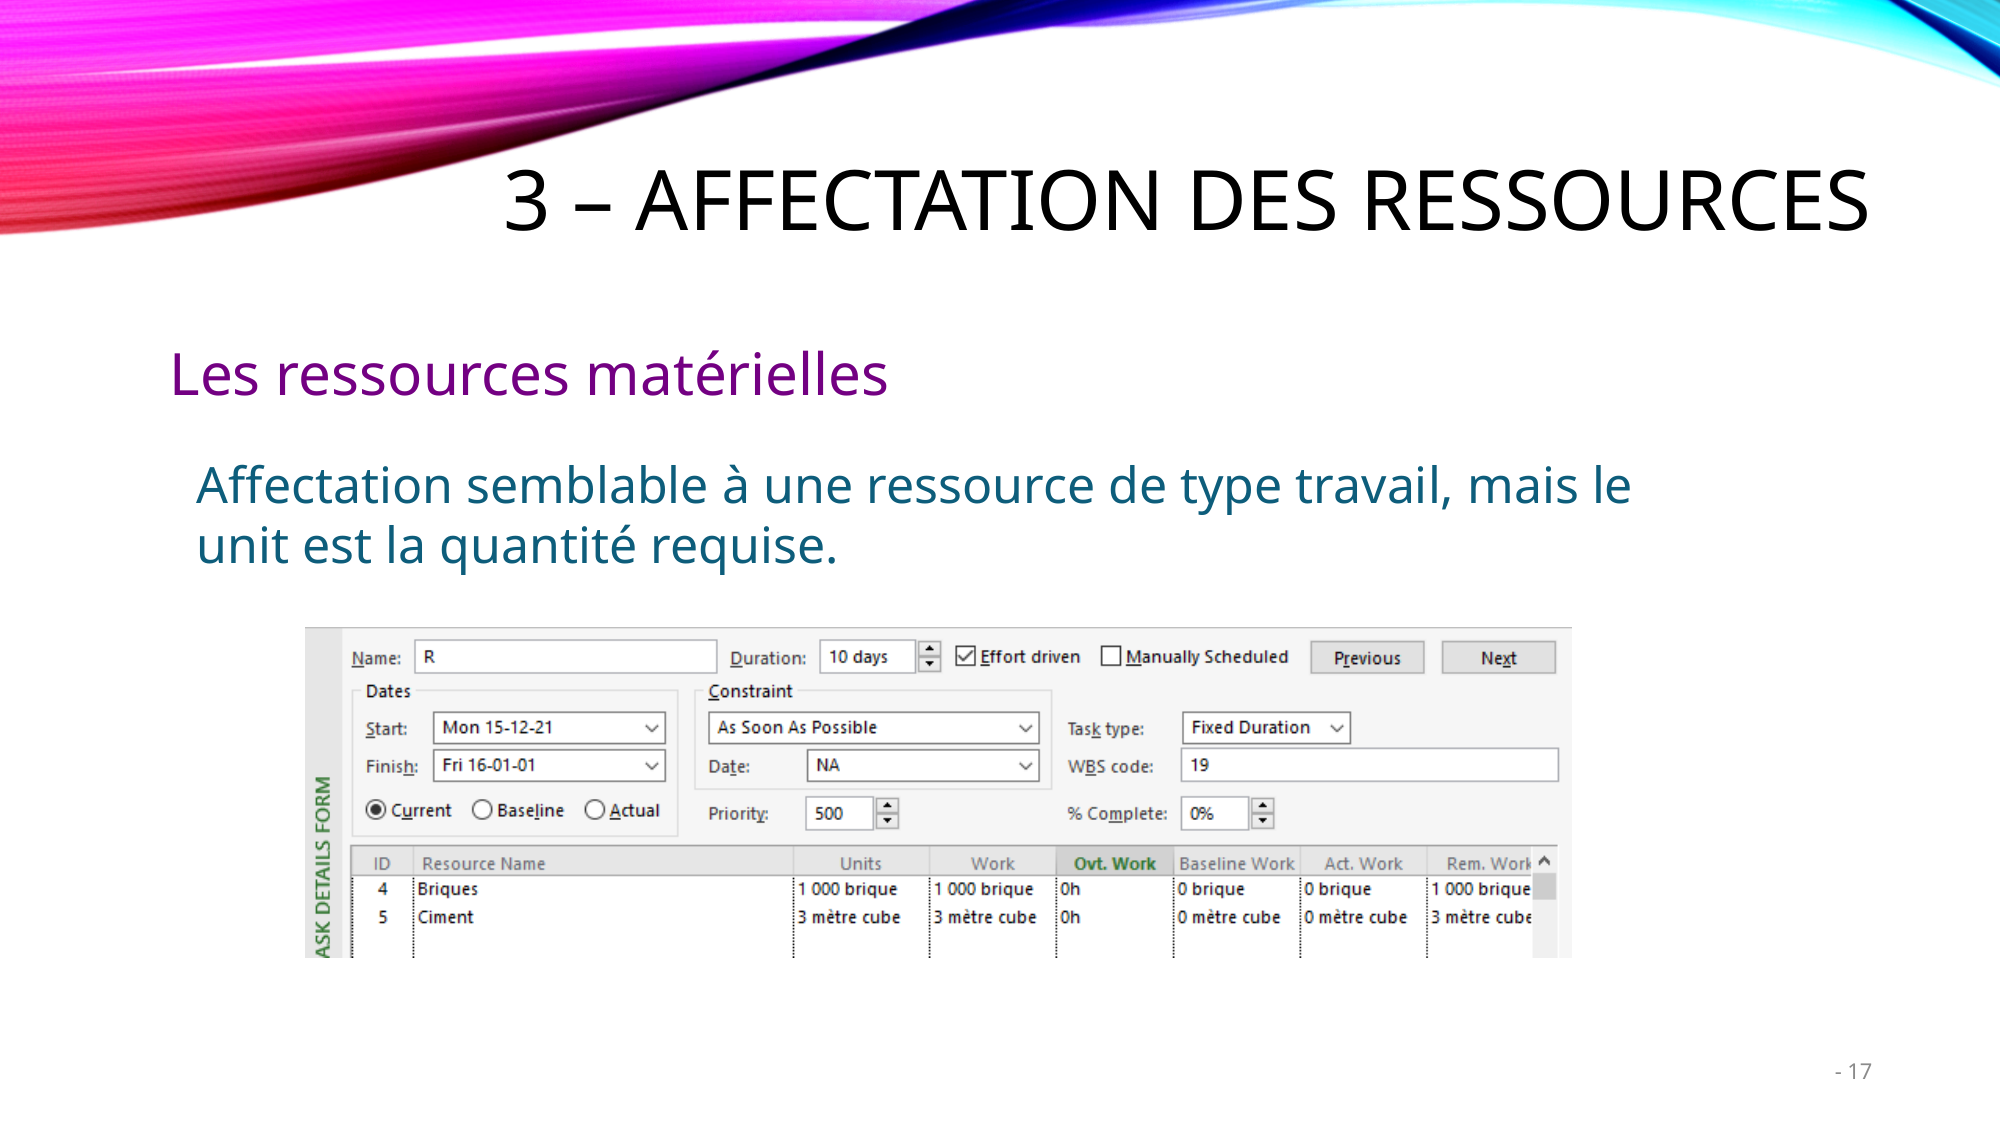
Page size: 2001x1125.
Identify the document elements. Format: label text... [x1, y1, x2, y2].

picture [305, 627, 1572, 958]
text_box Affectation semblable à une ressource de type travail, mais le unit est la quantité requise. [181, 446, 1696, 582]
picture [1890, 0, 2000, 75]
picture [1910, 0, 2000, 45]
text_box 3 – Affectation des ressources [424, 129, 1888, 277]
picture [0, 0, 2000, 237]
text_box Les ressources matérielles [154, 259, 1841, 415]
slide_number 17 [1808, 1042, 1888, 1103]
